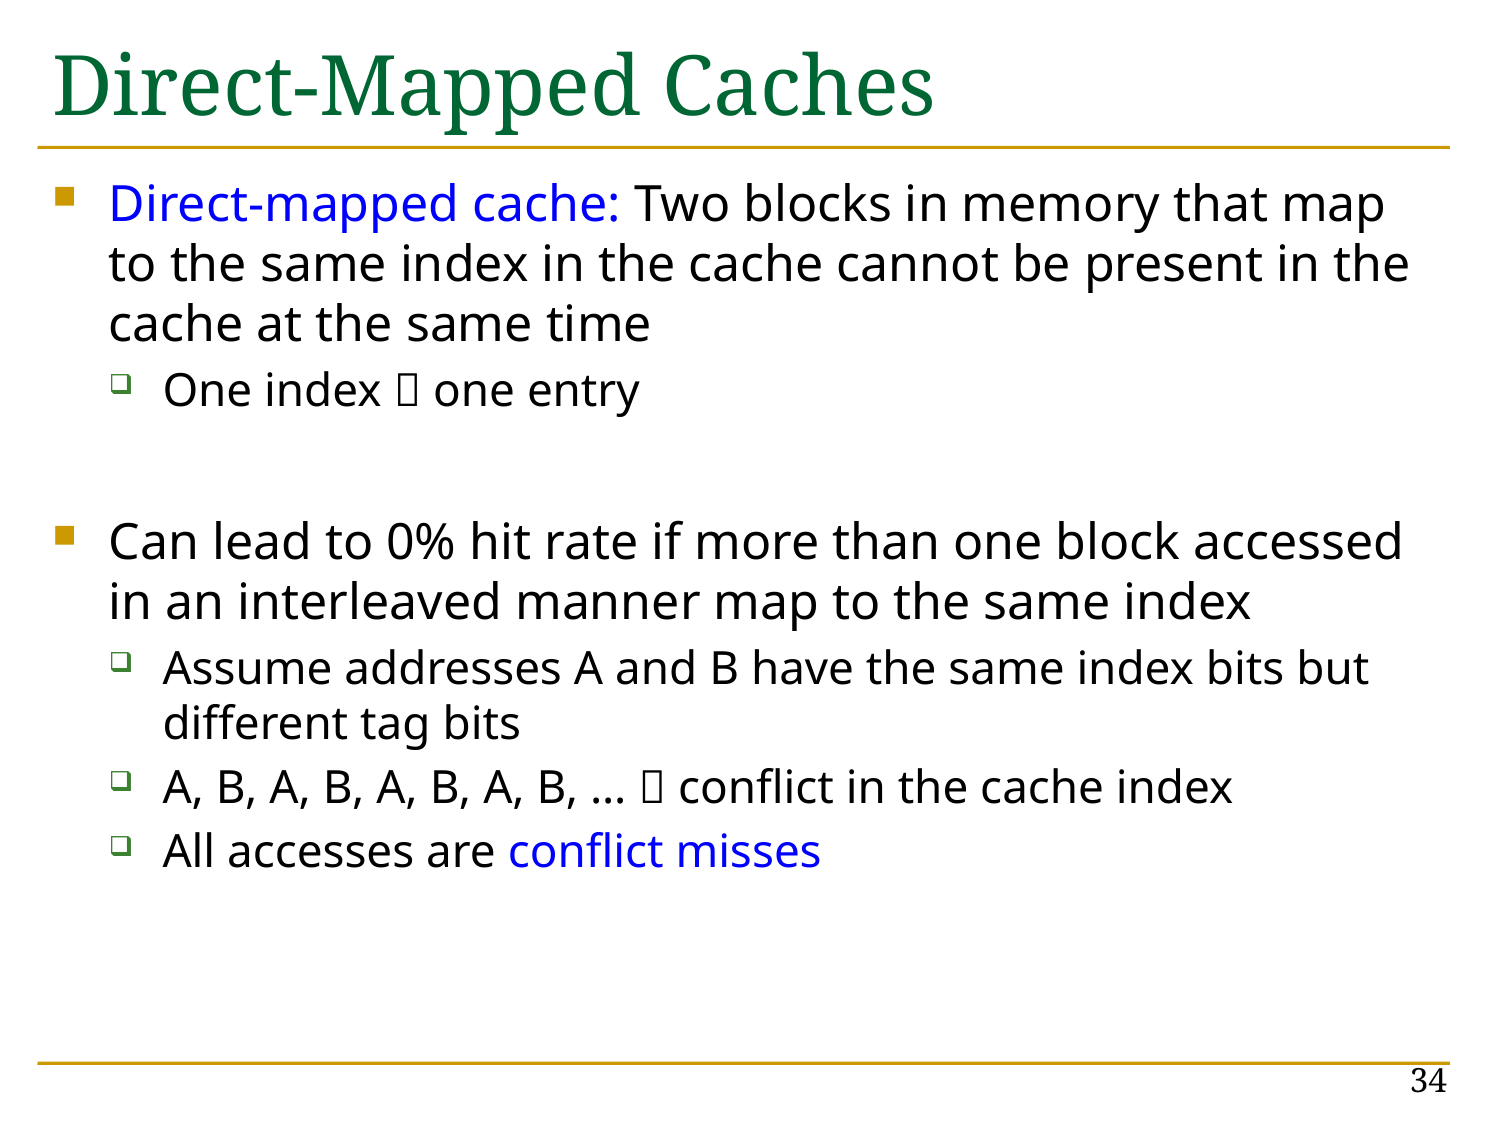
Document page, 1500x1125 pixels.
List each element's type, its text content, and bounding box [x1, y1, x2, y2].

title Direct-Mapped Caches [37, 24, 1450, 163]
slide_number 34 [1111, 1036, 1462, 1112]
list Direct-mapped cache: Two blocks in memory that map to the same index in the cache cannot be present in the cache at the same time One index  one entry Can lead to 0% hit rate if more than one block accessed in an interleaved manner map to the same index Assume addresses A and B have the same index bits but different tag bits A, B, A, B, A, B, A, B, …  conflict in the cache index All accesses are conflict misses [37, 163, 1450, 1016]
